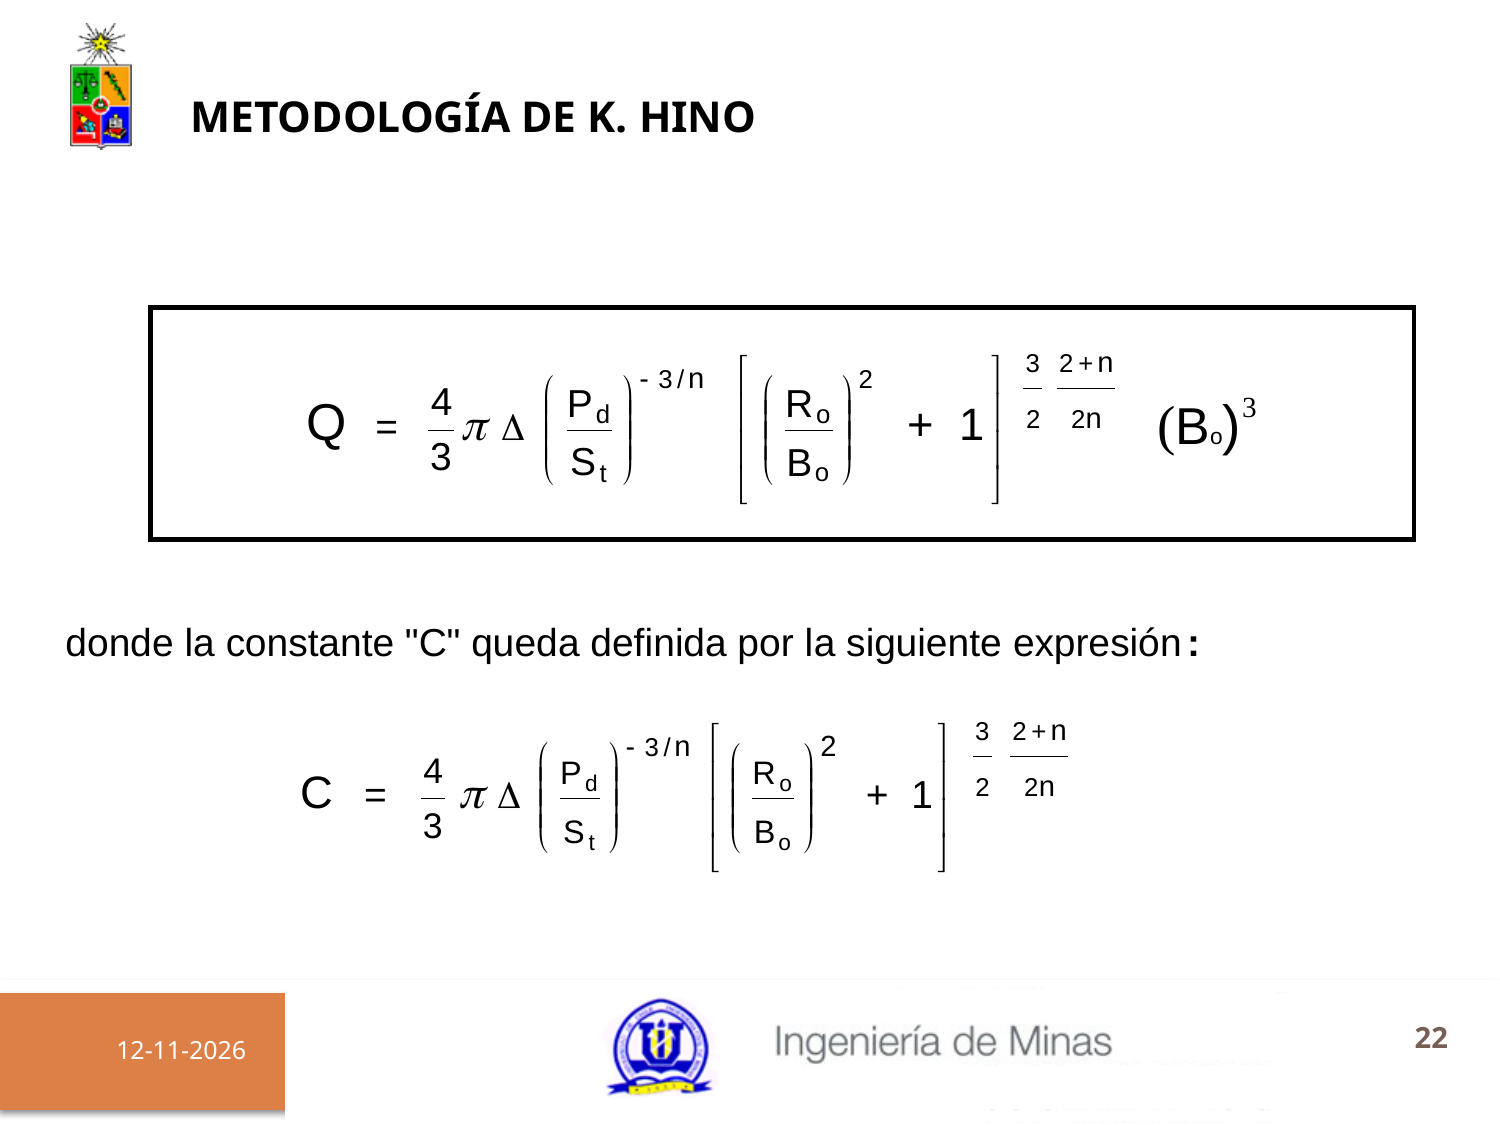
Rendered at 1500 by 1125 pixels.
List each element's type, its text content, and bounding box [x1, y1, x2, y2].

picture [69, 23, 132, 151]
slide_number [12, 995, 279, 1108]
picture [65, 304, 1500, 880]
text_box METODOLOGÍA DE K. HINO [175, 81, 1266, 148]
picture [285, 980, 1500, 1125]
